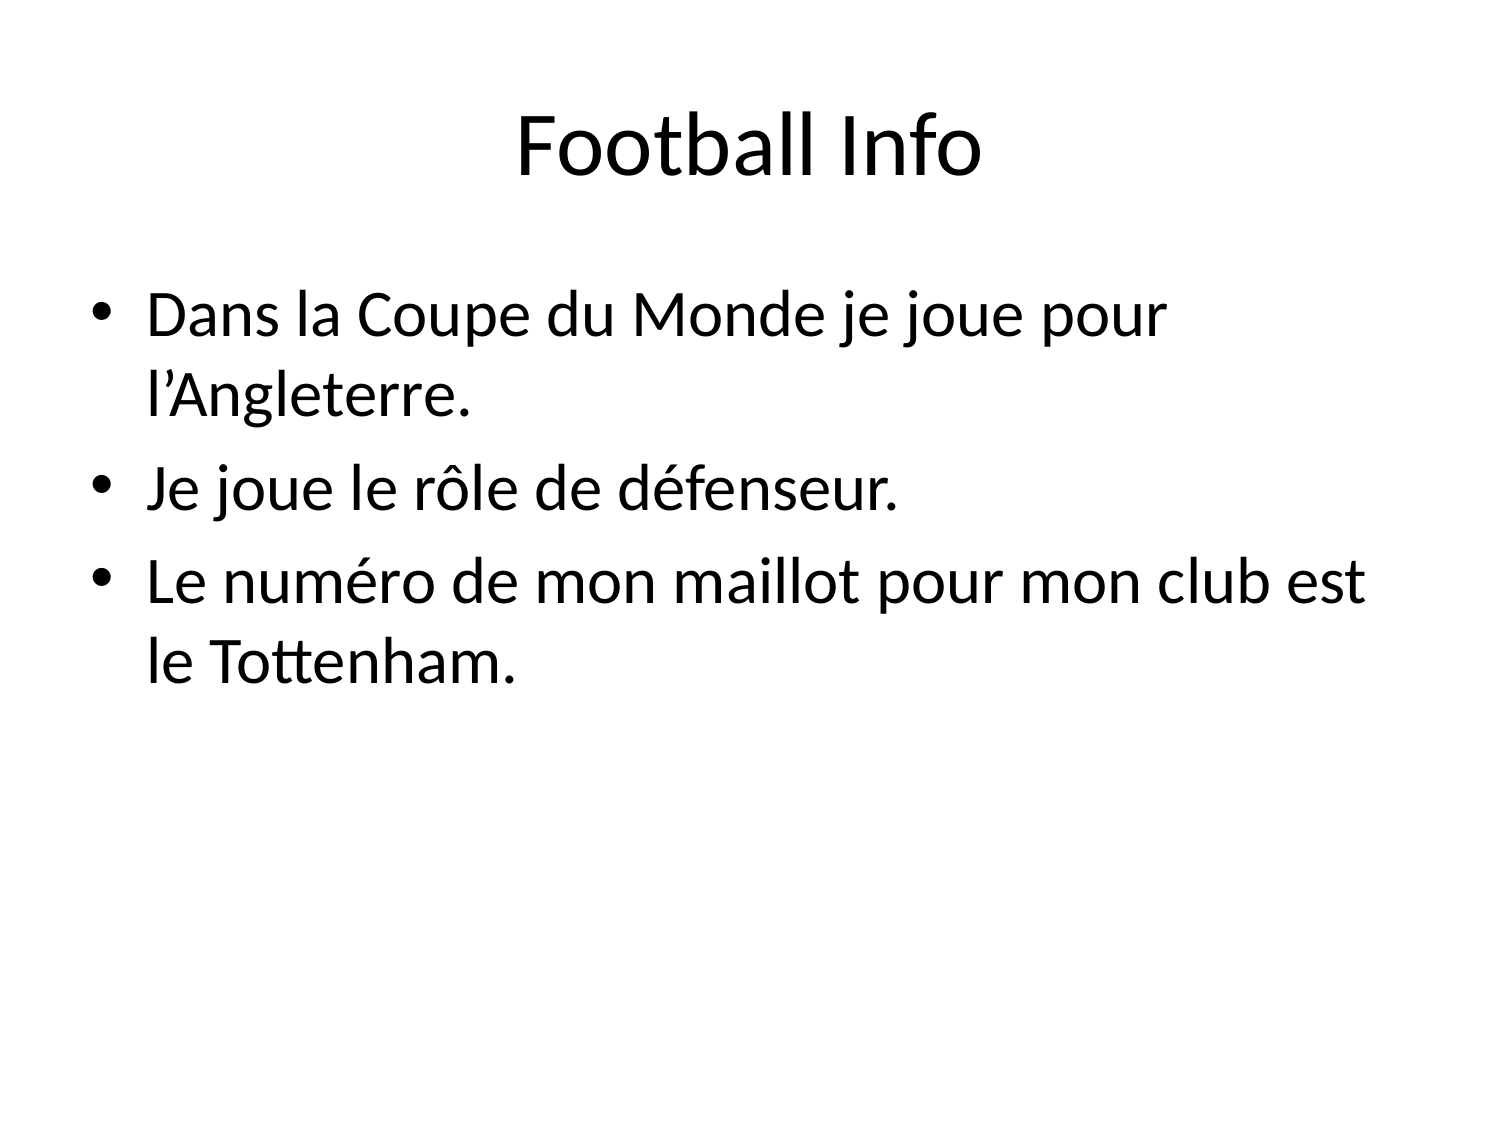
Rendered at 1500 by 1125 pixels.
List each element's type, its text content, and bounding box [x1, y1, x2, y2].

list Dans la Coupe du Monde je joue pour l’Angleterre. Je joue le rôle de défenseur. Le numéro de mon maillot pour mon club est le Tottenham. [75, 262, 1425, 1005]
title Football Info [75, 45, 1425, 233]
